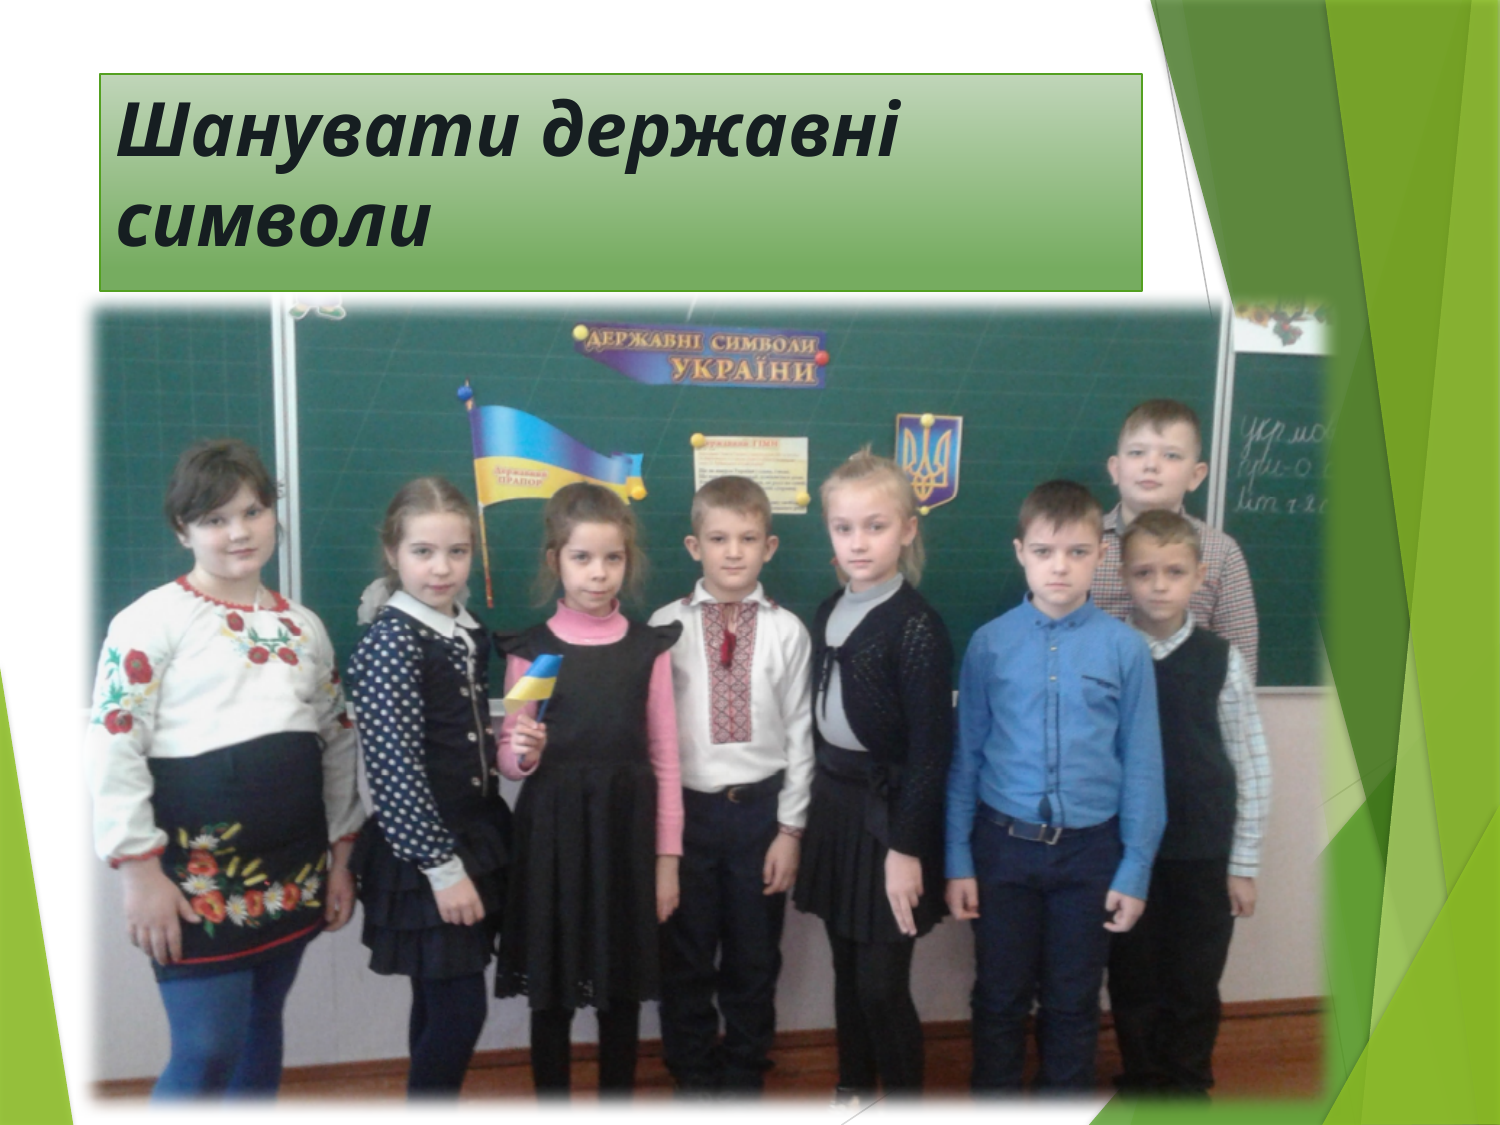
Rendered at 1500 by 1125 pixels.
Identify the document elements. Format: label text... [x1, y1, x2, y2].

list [76, 290, 1342, 1120]
title Шанувати державні символи [99, 73, 1143, 289]
